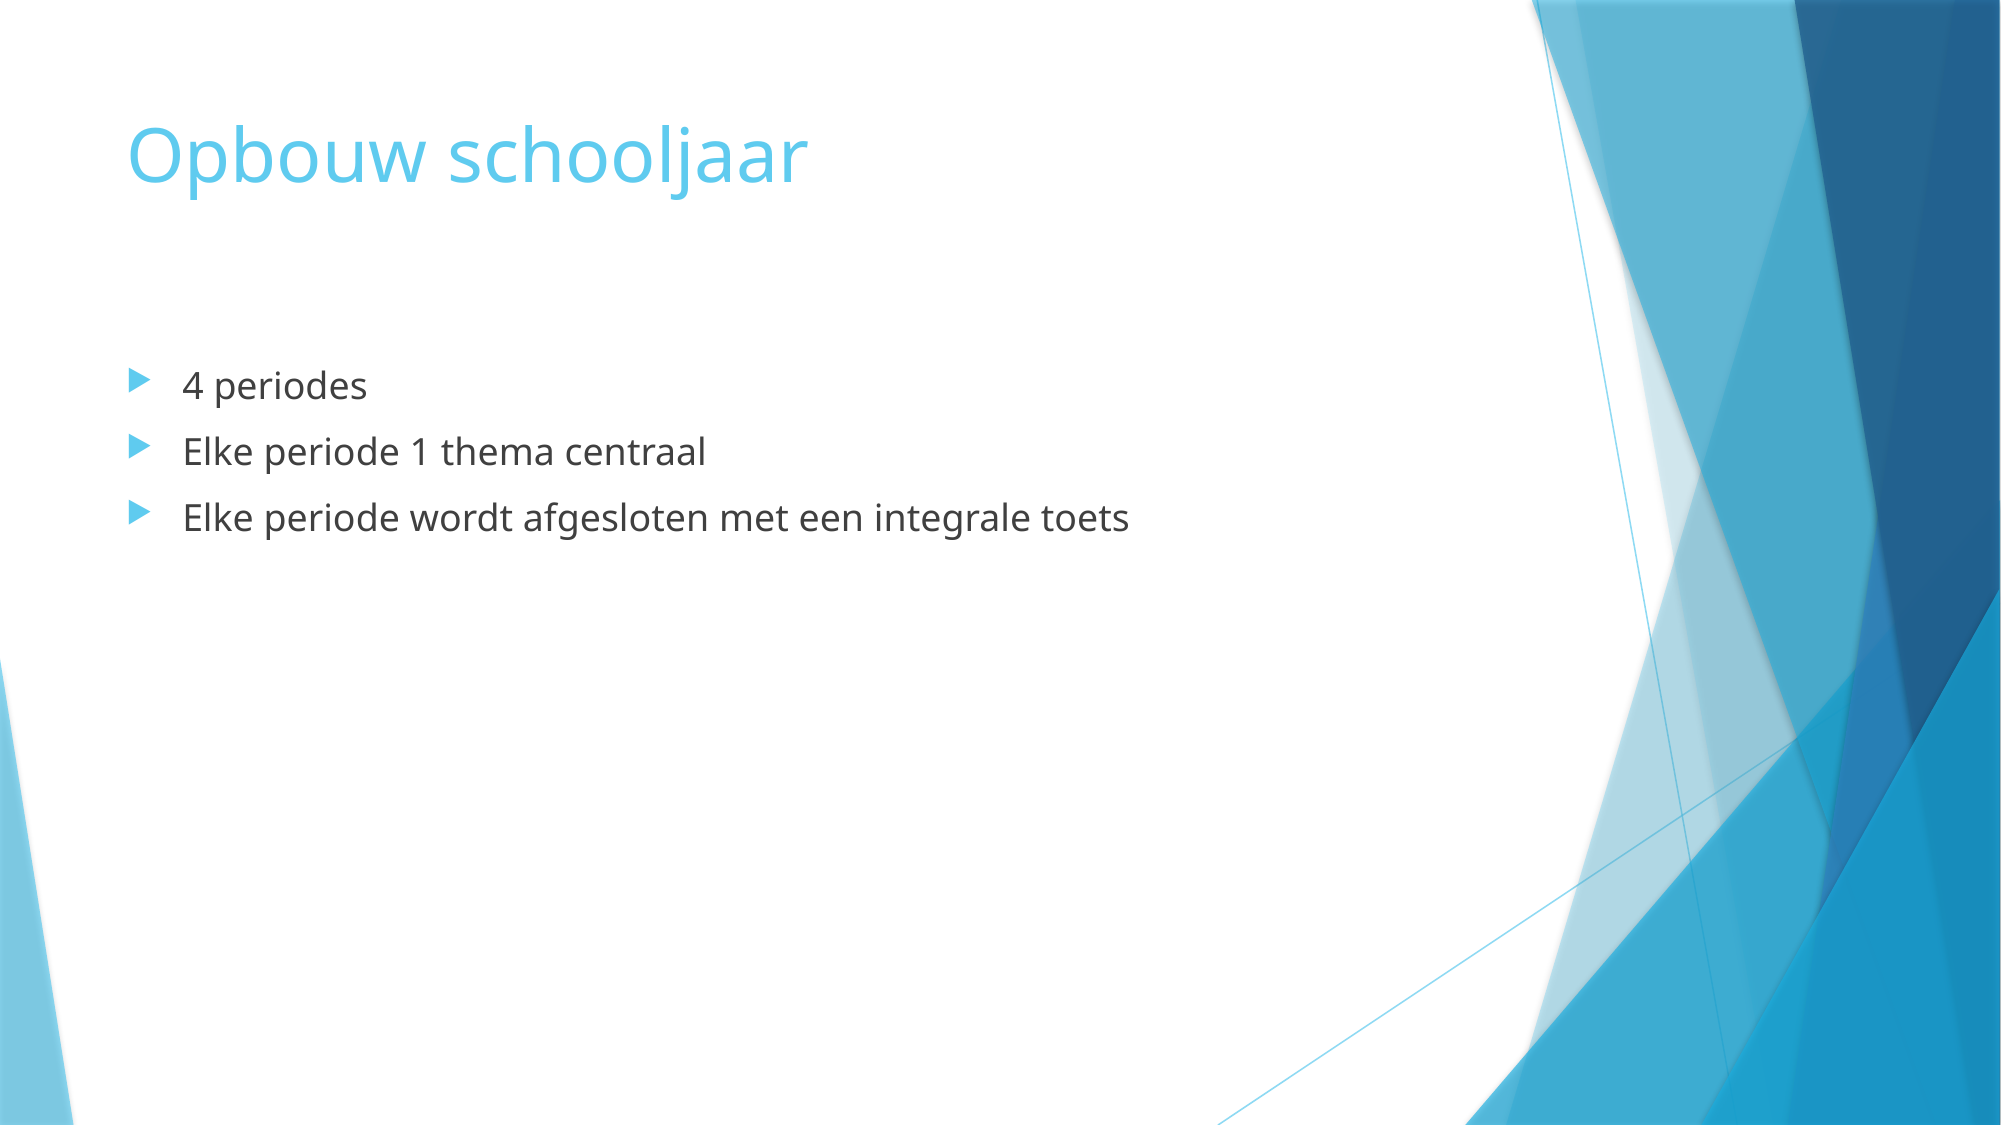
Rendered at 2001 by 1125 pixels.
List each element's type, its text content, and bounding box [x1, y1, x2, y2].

title Opbouw schooljaar [111, 99, 1522, 317]
list 4 periodes Elke periode 1 thema centraal Elke periode wordt afgesloten met een integrale toets [111, 354, 1522, 992]
